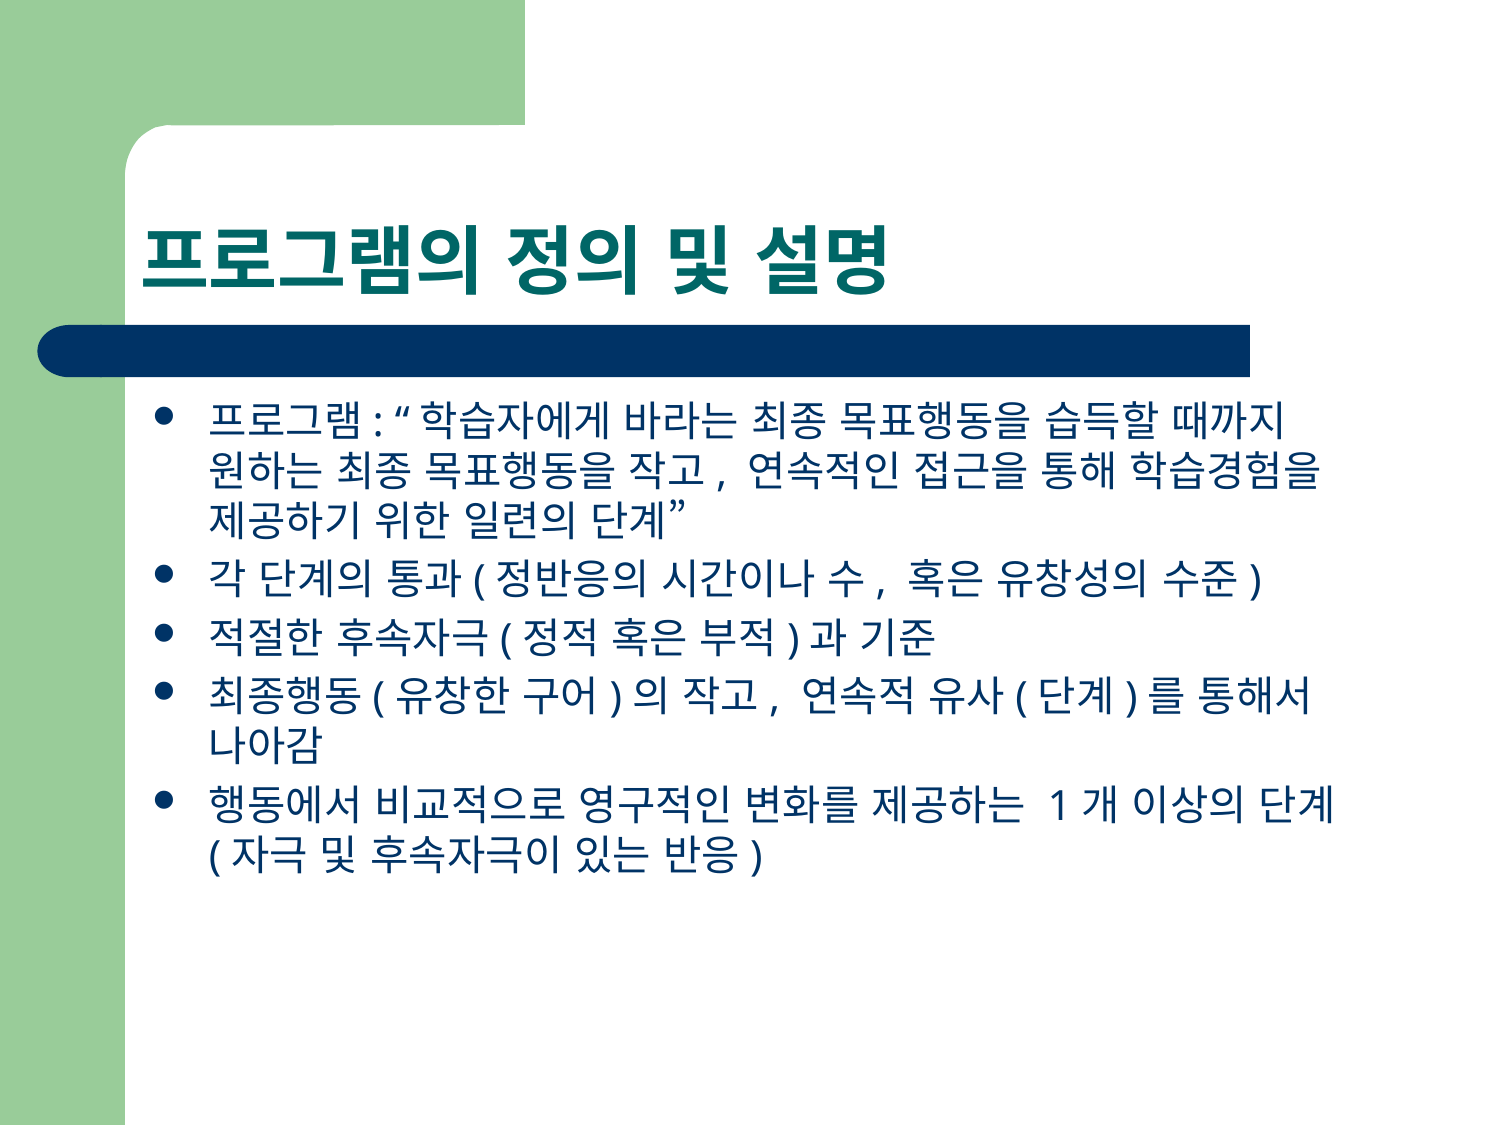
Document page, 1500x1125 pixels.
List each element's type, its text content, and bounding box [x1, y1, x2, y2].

title 프로그램의 정의 및 설명 [124, 124, 1426, 313]
list 프로그램: “학습자에게 바라는 최종 목표행동을 습득할 때까지 원하는 최종 목표행동을 작고, 연속적인 접근을 통해 학습경험을 제공하기 위한 일련의 단계” 각 단계의 통과(정반응의 시간이나 수, 혹은 유창성의 수준) 적절한 후속자극(정적 혹은 부적)과 기준 최종행동(유창한 구어)의 작고, 연속적 유사(단계)를 통해서 나아감 행동에서 비교적으로 영구적인 변화를 제공하는 1개 이상의 단계(자극 및 후속자극이 있는 반응) [137, 387, 1400, 999]
